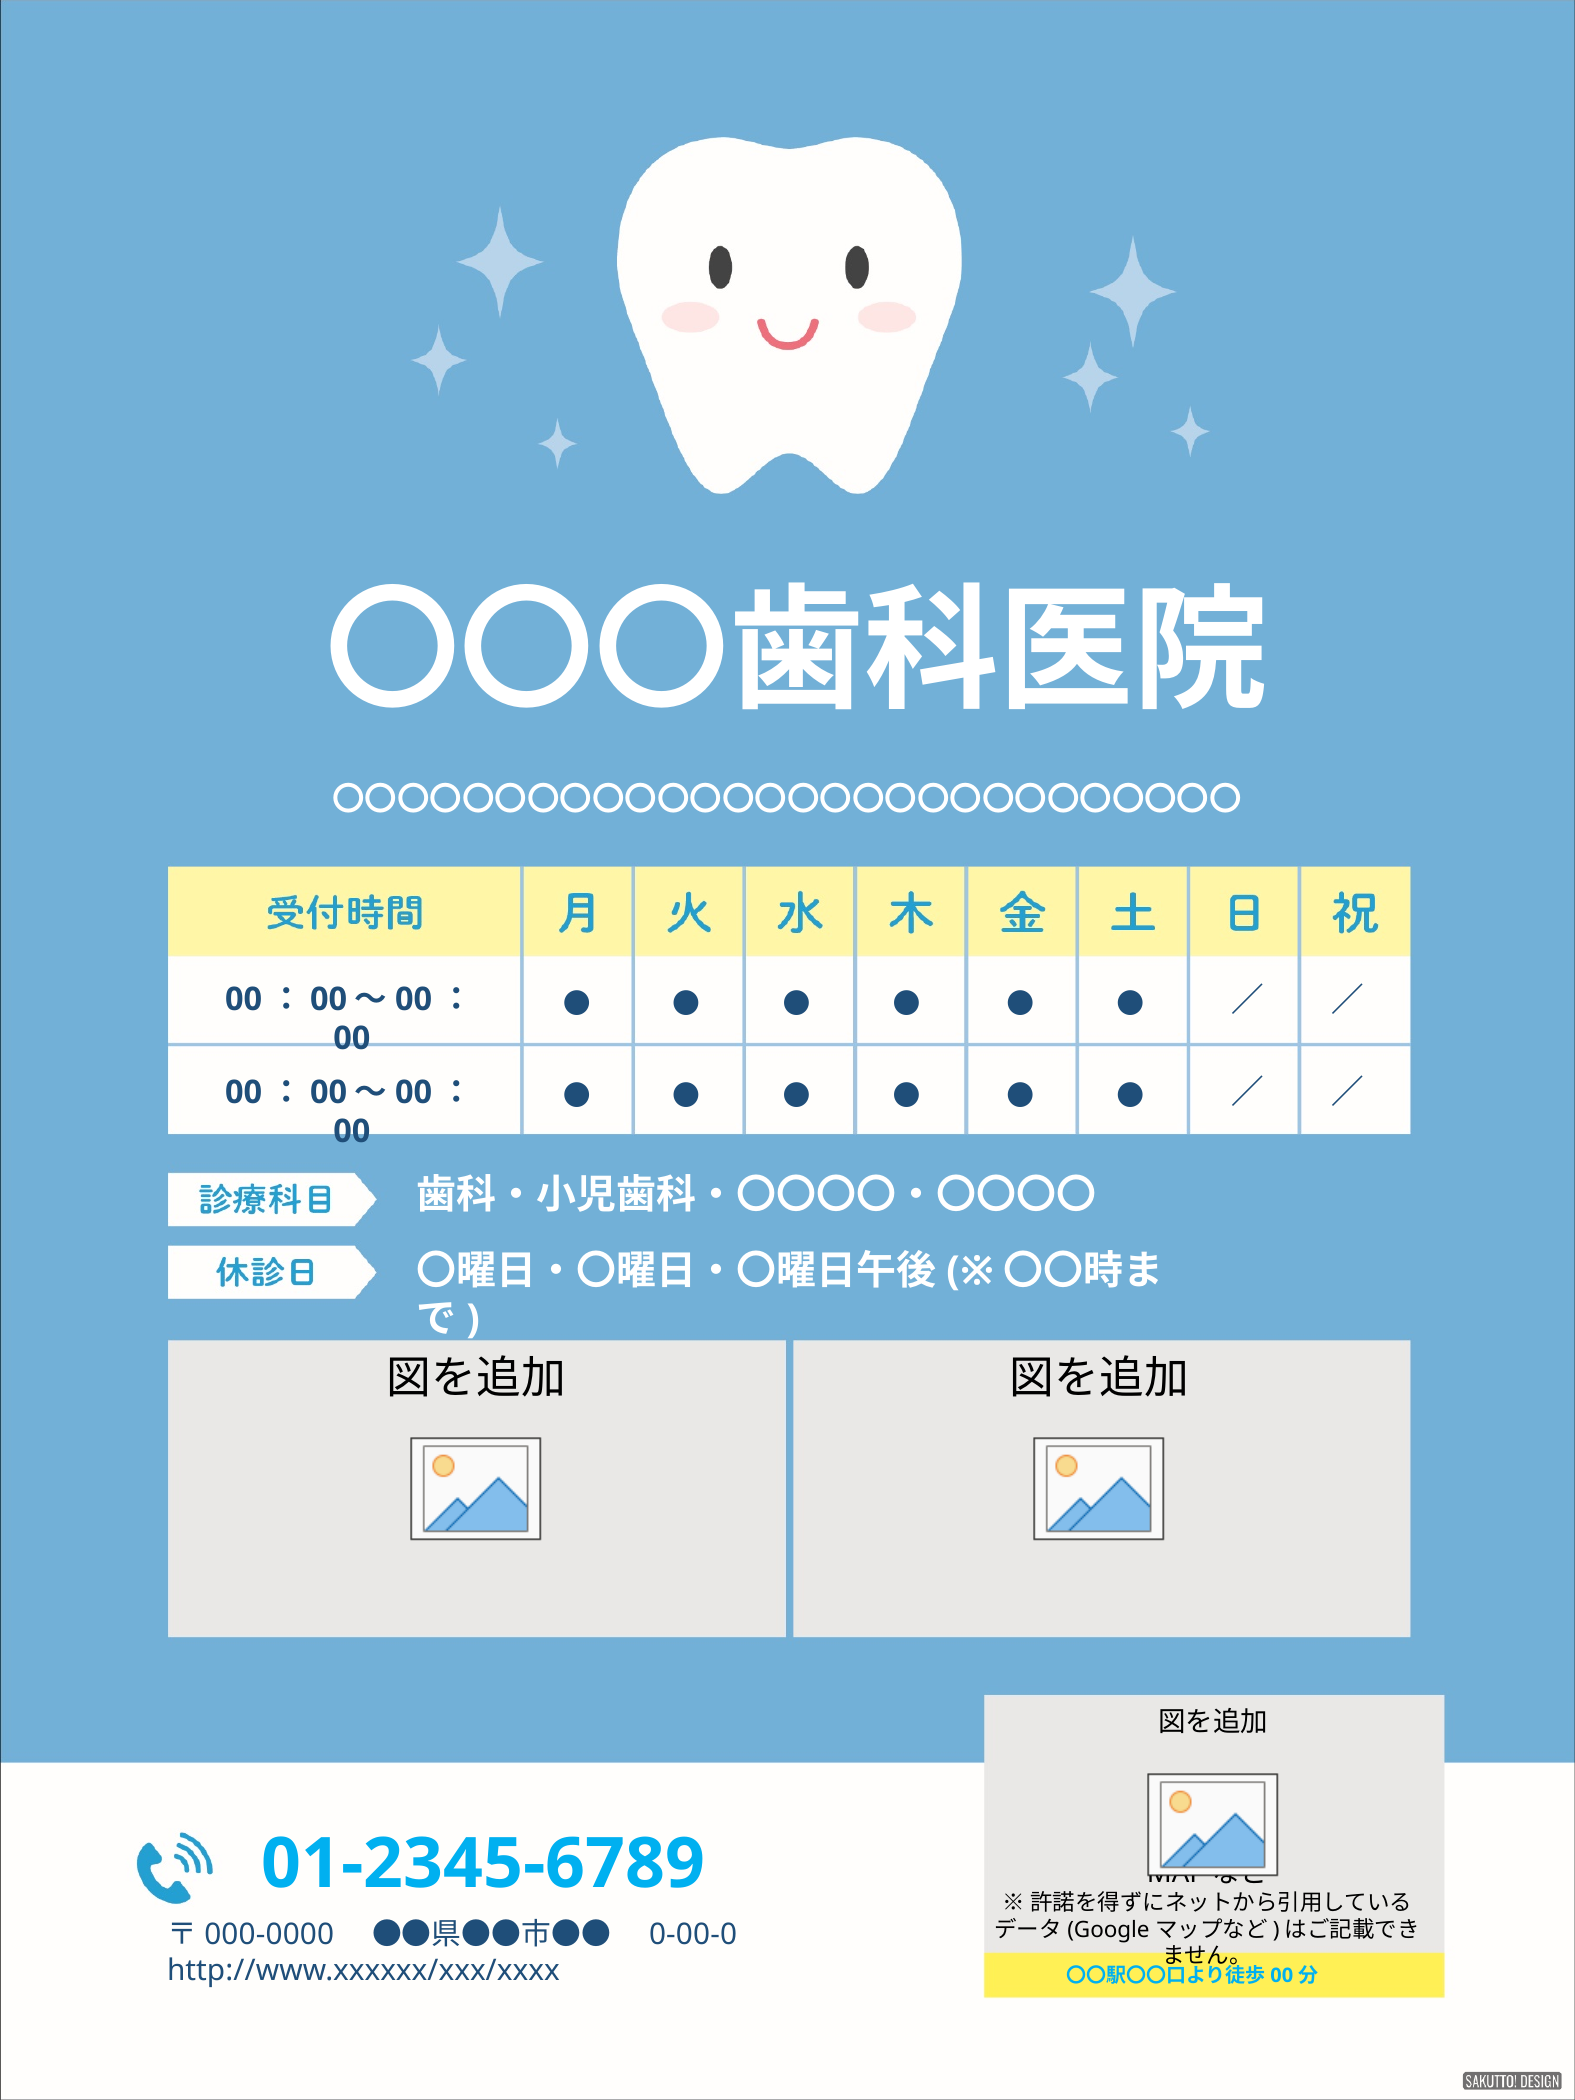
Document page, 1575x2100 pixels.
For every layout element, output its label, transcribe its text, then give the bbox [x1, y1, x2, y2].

text_box ● [657, 1063, 725, 1118]
text_box 歯科・小児歯科・〇〇〇〇・〇〇〇〇 [402, 1160, 1121, 1224]
text_box ／ [1216, 972, 1285, 1026]
text_box ● [877, 1063, 946, 1118]
text_box 01-2345-6789 [246, 1810, 836, 1907]
text_box ● [657, 972, 725, 1026]
text_box ／ [1316, 1063, 1385, 1118]
text_box MAPなど ※許諾を得ずにネットから引用しているデータ(Googleマップなど)はご記載できません。 [969, 1847, 1446, 1976]
text_box ● [548, 1063, 616, 1118]
text_box 〇曜日・〇曜日・〇曜日午後(※〇〇時まで) [402, 1237, 1226, 1348]
text_box ● [991, 1063, 1060, 1118]
text_box 〒000-0000 ●●県●●市●● 0-00-0 http://www.xxxxxx/xxx/xxxx [152, 1907, 860, 1995]
text_box ● [548, 972, 616, 1026]
text_box ● [1101, 1063, 1169, 1118]
text_box 〇〇駅〇〇口より徒歩00分 [1005, 1955, 1379, 1995]
text_box 00：00～00：00 [210, 970, 494, 1063]
text_box ● [877, 972, 946, 1026]
text_box 00：00～00：00 [210, 1063, 494, 1157]
text_box ● [767, 972, 836, 1026]
text_box ● [767, 1063, 836, 1118]
picture [0, 0, 1575, 2100]
text_box 〇〇〇歯科医院 [256, 555, 1338, 732]
text_box ／ [1216, 1063, 1285, 1118]
text_box ／ [1316, 972, 1385, 1026]
text_box ● [1101, 972, 1169, 1026]
text_box ● [991, 972, 1060, 1026]
text_box 〇〇〇〇〇〇〇〇〇〇〇〇〇〇〇〇〇〇〇〇〇〇〇〇〇〇〇〇 [102, 770, 1473, 825]
